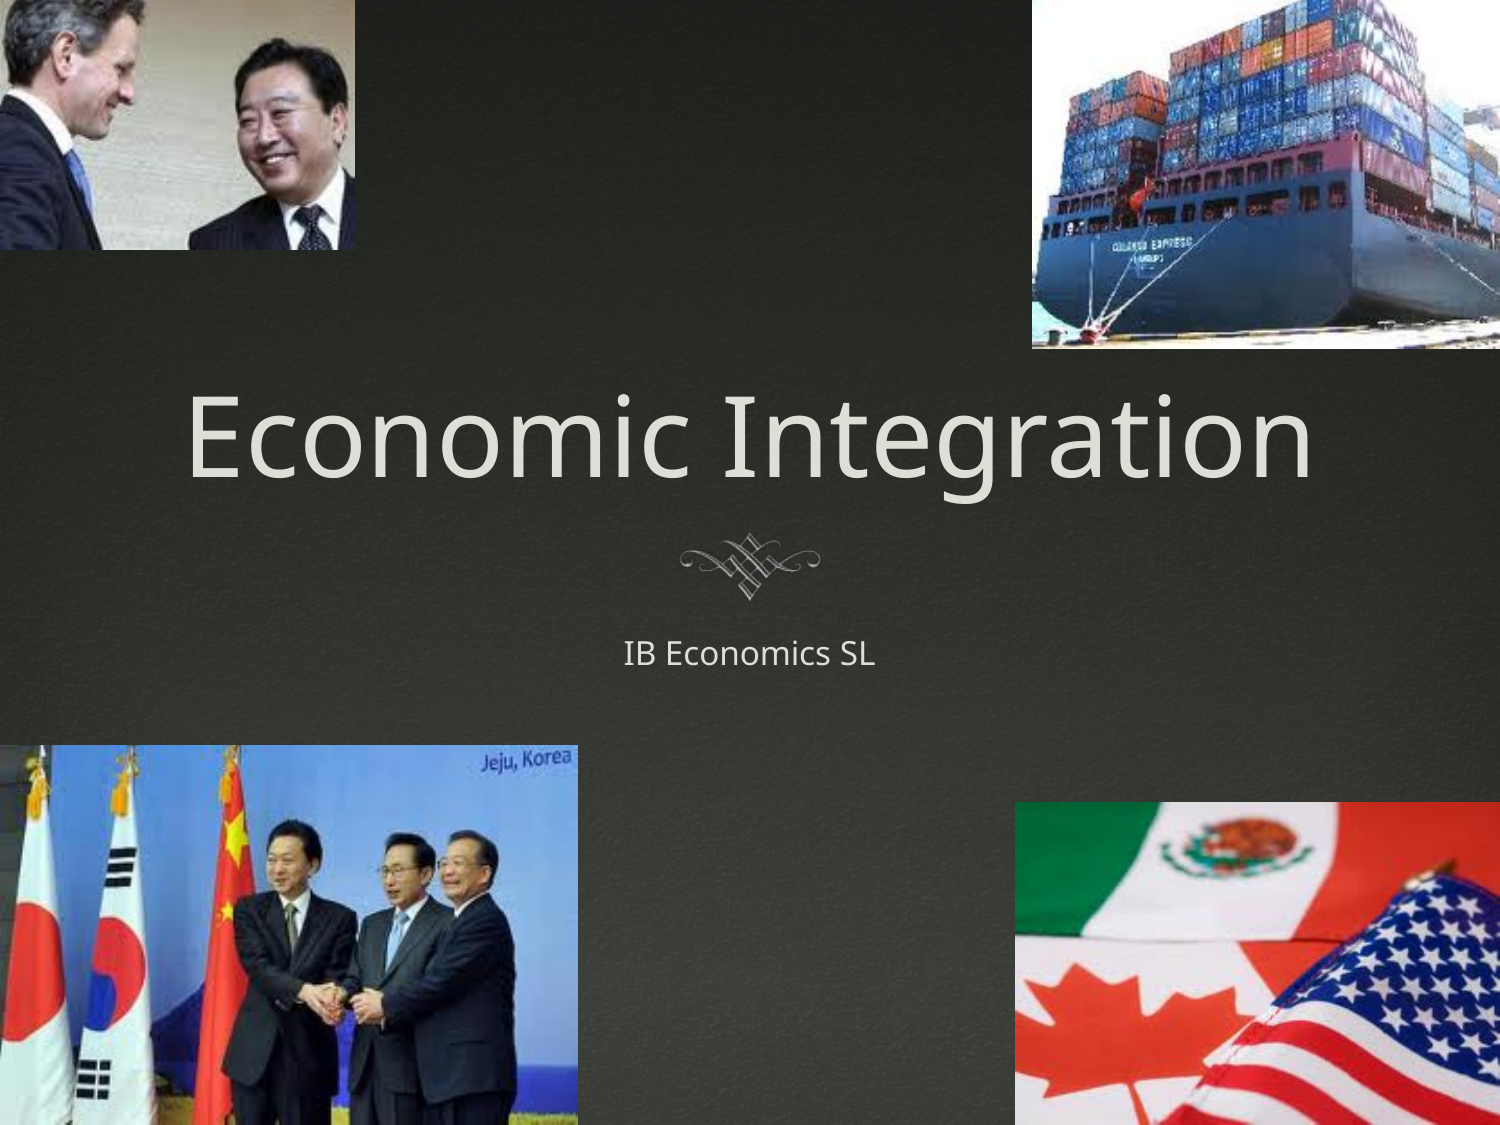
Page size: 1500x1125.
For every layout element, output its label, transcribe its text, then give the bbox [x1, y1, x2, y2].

picture [657, 508, 843, 624]
picture [1031, 0, 1500, 350]
title Economic Integration [112, 266, 1388, 508]
picture [0, 745, 578, 1125]
subtitle IB Economics SL [112, 624, 1388, 913]
picture [1015, 802, 1500, 1125]
picture [0, 0, 355, 251]
